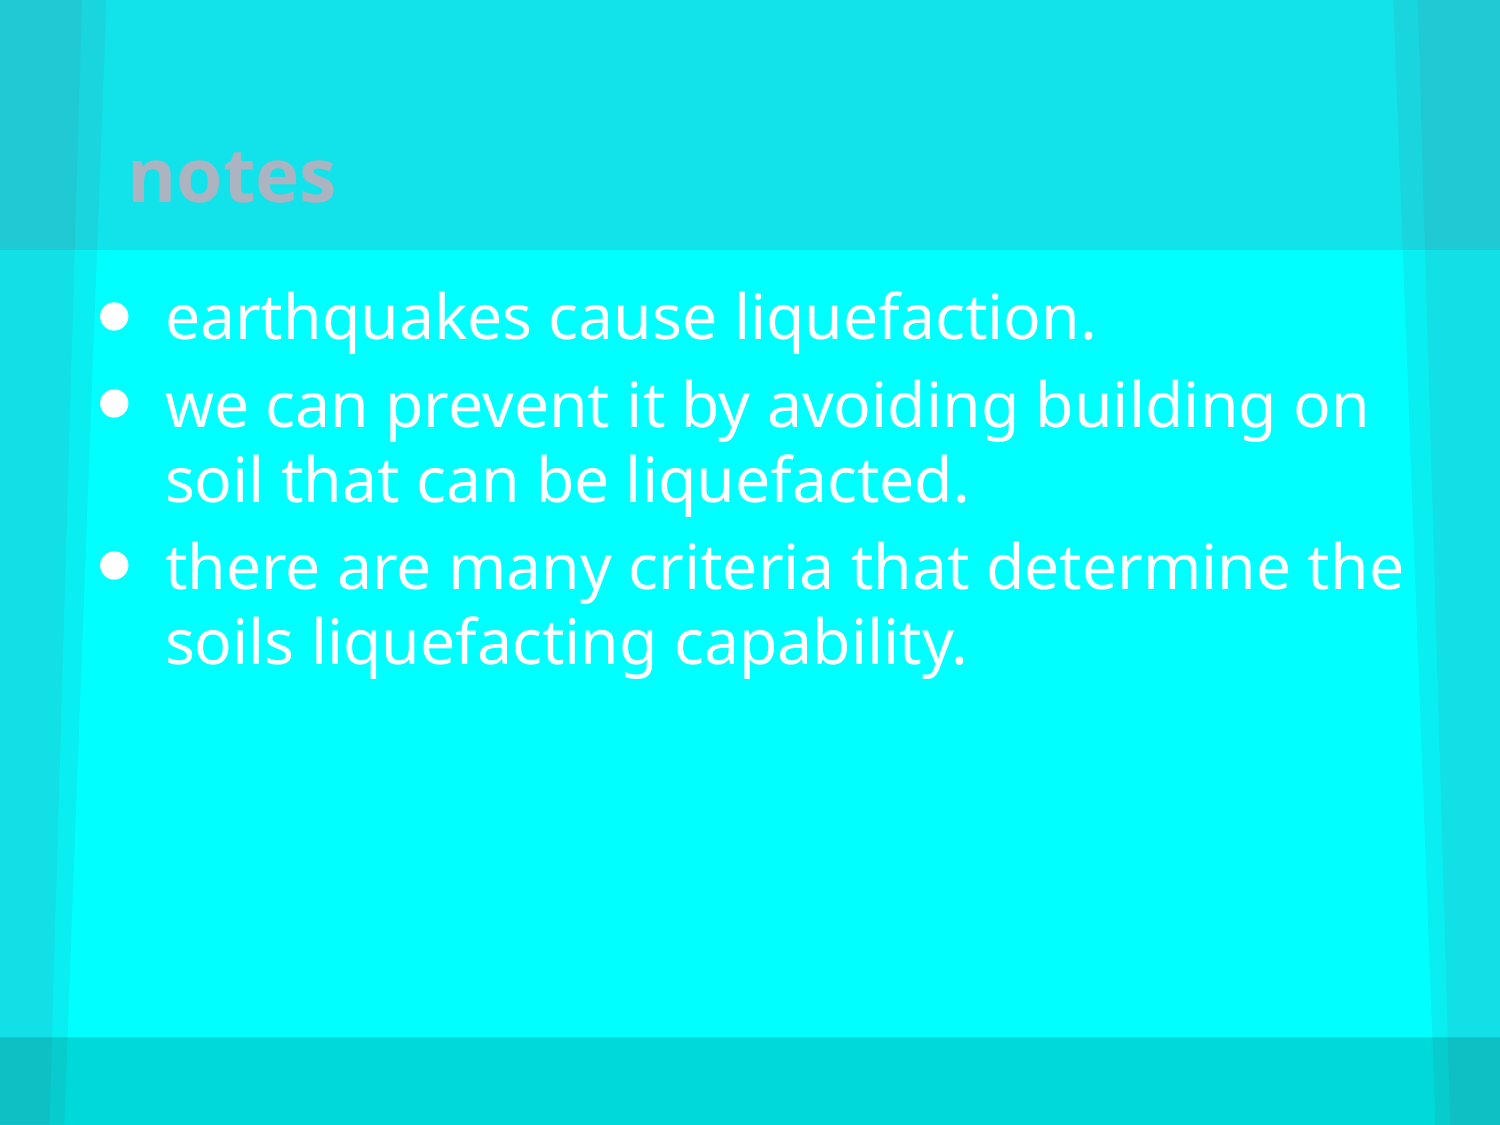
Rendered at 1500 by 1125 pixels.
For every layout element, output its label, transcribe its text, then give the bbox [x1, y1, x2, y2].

title notes [75, 45, 1425, 233]
list earthquakes cause liquefaction. we can prevent it by avoiding building on soil that can be liquefacted. there are many criteria that determine the soils liquefacting capability. [75, 262, 1425, 1078]
